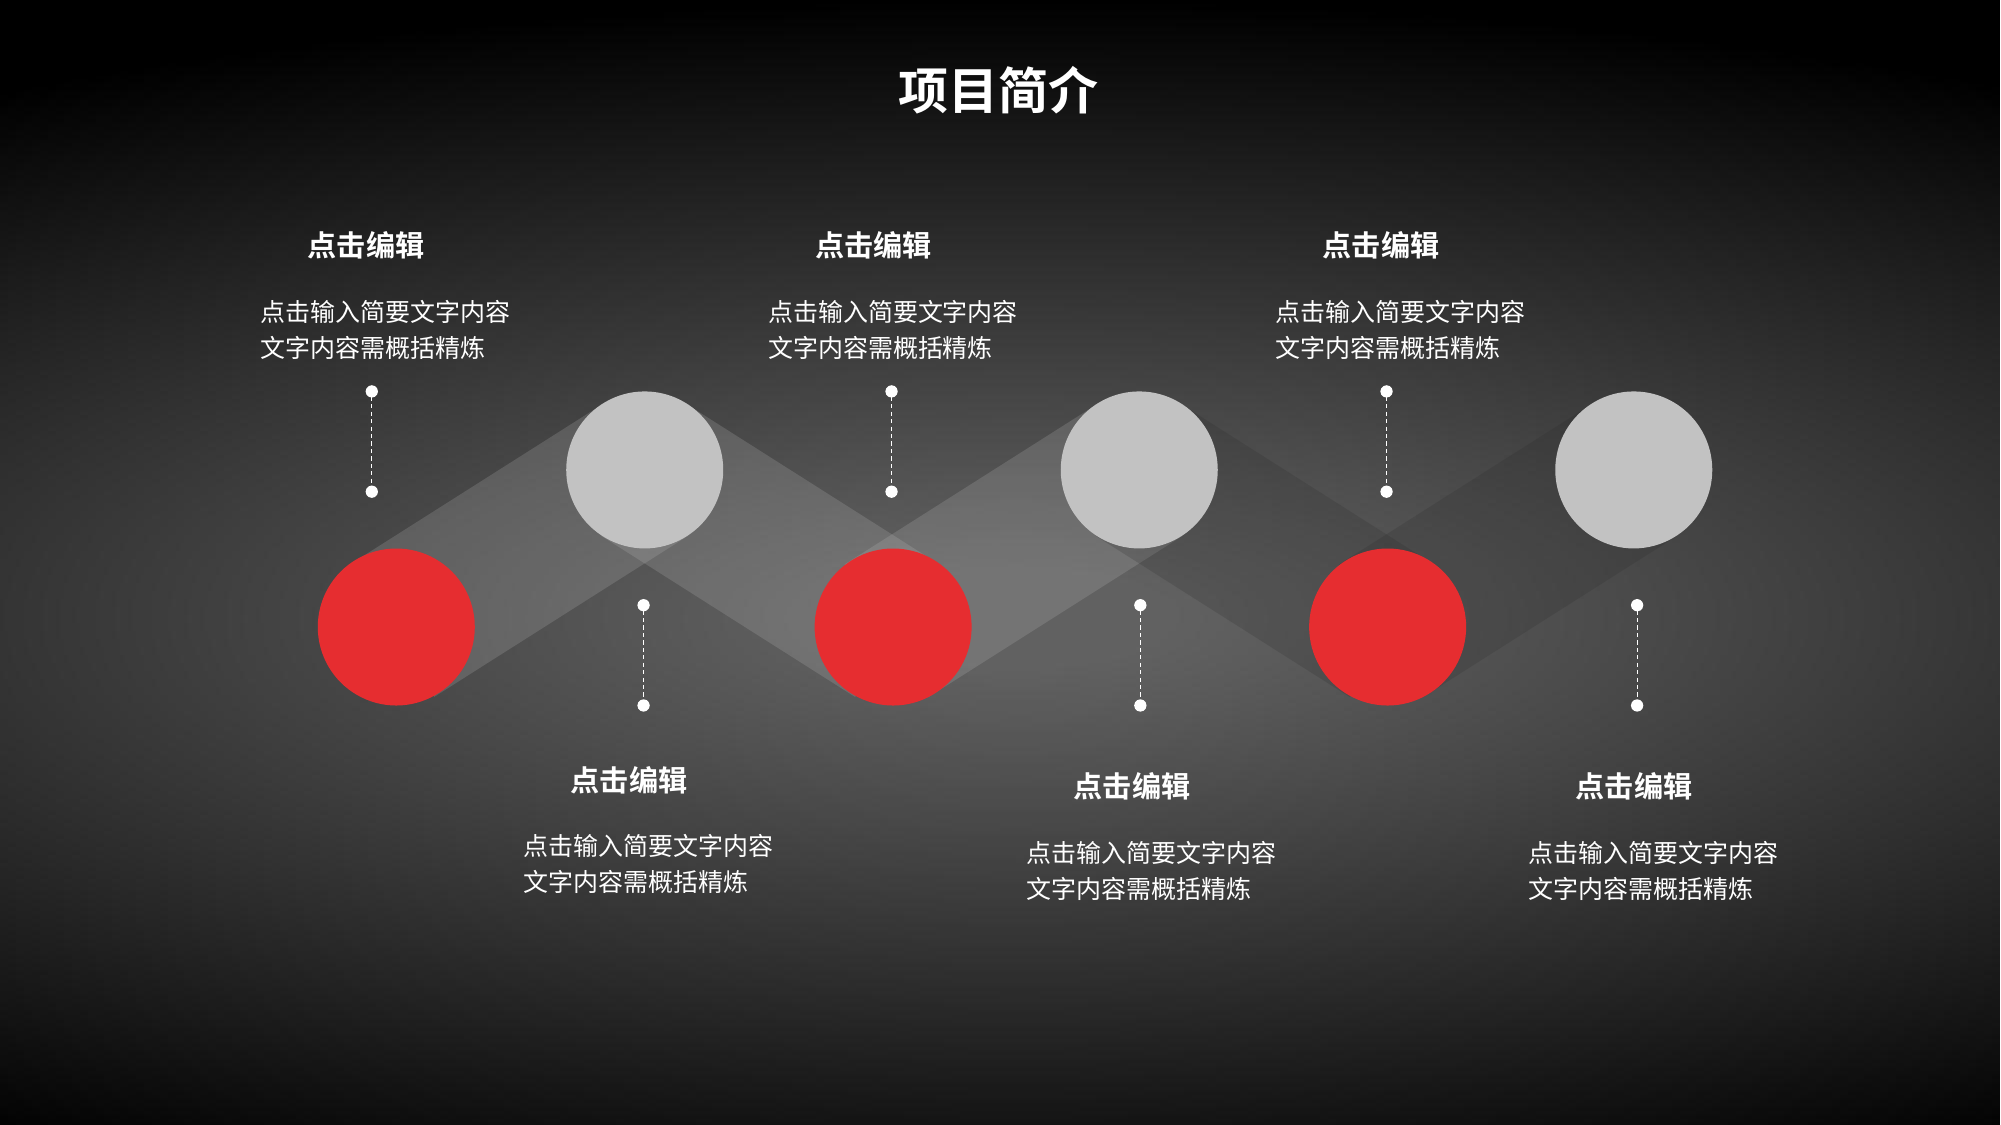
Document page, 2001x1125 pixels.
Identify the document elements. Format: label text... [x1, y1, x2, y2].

text_box 点击输入简要文字内容文字内容需概括精炼 [523, 824, 783, 897]
text_box 点击编辑 [947, 761, 1318, 811]
text_box 点击编辑 [444, 755, 815, 804]
text_box 点击输入简要文字内容文字内容需概括精炼 [1275, 290, 1535, 363]
text_box [1554, 390, 1714, 550]
text_box 项目简介 [630, 52, 1366, 127]
text_box 点击编辑 [1448, 761, 1820, 811]
text_box [1387, 409, 1671, 689]
text_box [1100, 409, 1418, 699]
text_box 点击输入简要文字内容文字内容需概括精炼 [1528, 831, 1788, 904]
text_box 点击编辑 [180, 220, 552, 269]
text_box [854, 410, 1139, 688]
text_box 点击输入简要文字内容文字内容需概括精炼 [260, 290, 520, 363]
text_box [813, 547, 973, 707]
picture [0, 0, 2000, 1125]
text_box 点击输入简要文字内容文字内容需概括精炼 [1026, 831, 1286, 904]
text_box [1308, 547, 1468, 707]
text_box 点击编辑 [688, 220, 1059, 269]
text_box [1059, 390, 1219, 550]
text_box [565, 390, 725, 550]
text_box [366, 409, 682, 699]
text_box 点击输入简要文字内容文字内容需概括精炼 [768, 290, 1027, 363]
text_box [645, 410, 892, 699]
text_box [316, 547, 476, 707]
text_box 点击编辑 [1195, 220, 1567, 269]
